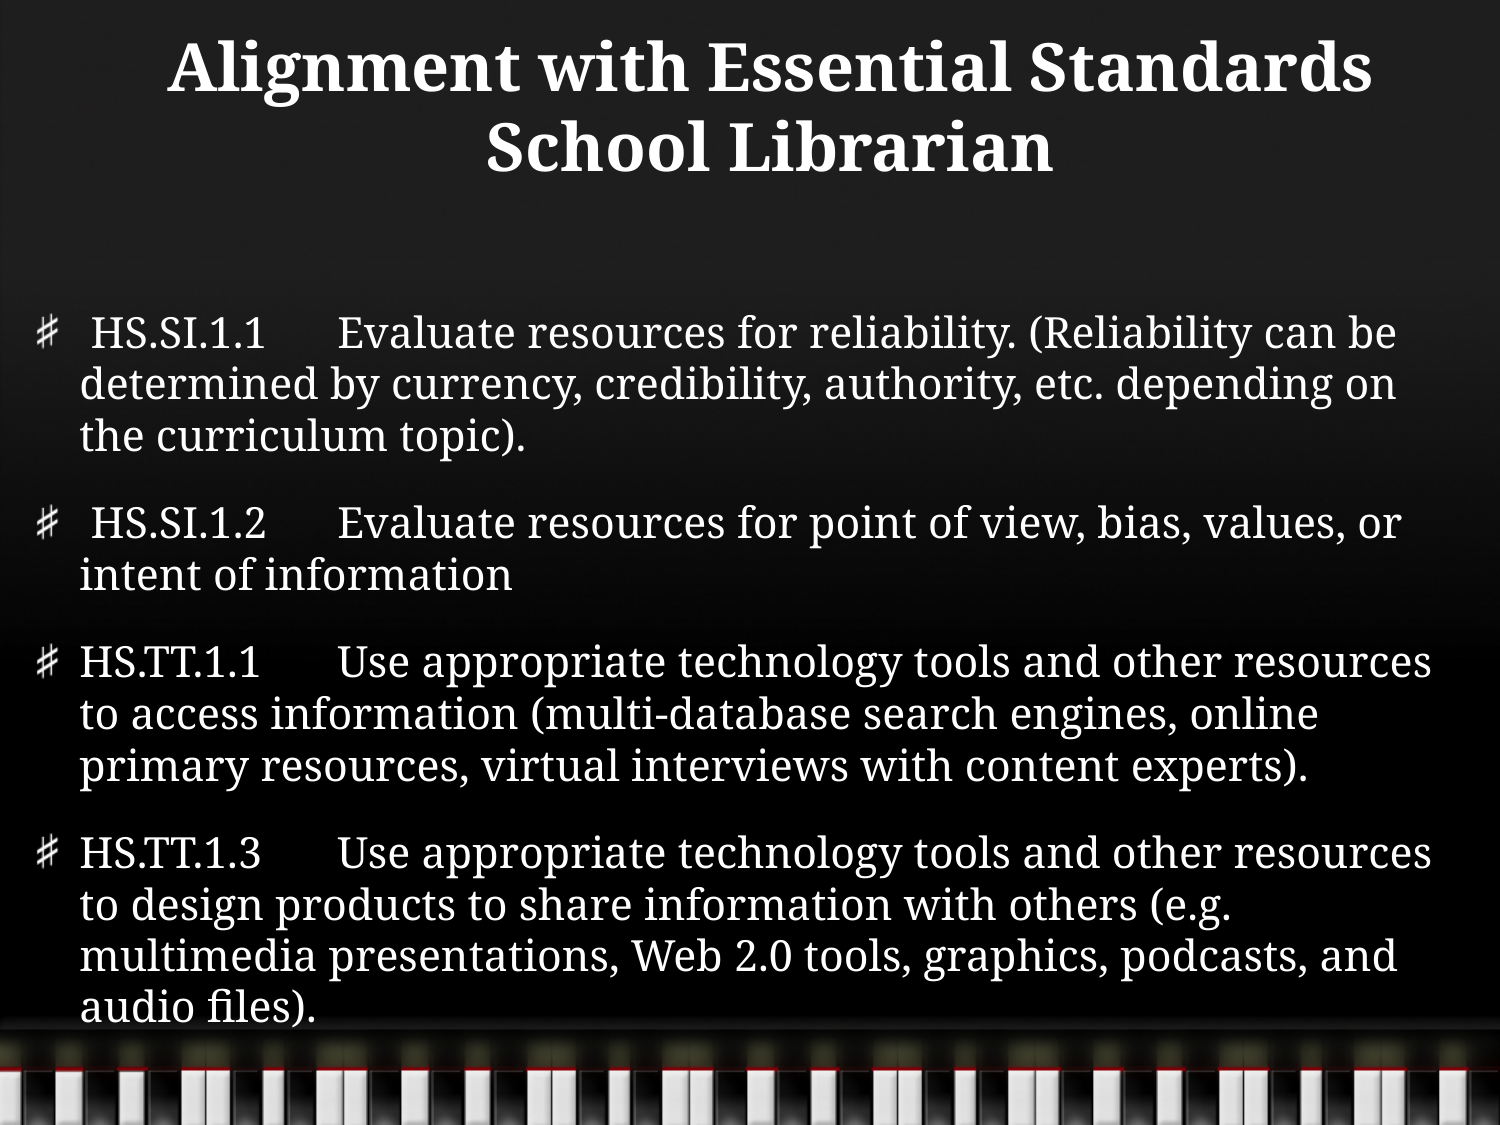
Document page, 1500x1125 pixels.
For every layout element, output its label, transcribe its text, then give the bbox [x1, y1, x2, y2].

list HS.SI.1.1 Evaluate resources for reliability. (Reliability can be determined by currency, credibility, authority, etc. depending on the curriculum topic). HS.SI.1.2 Evaluate resources for point of view, bias, values, or intent of information HS.TT.1.1 Use appropriate technology tools and other resources to access information (multi-database search engines, online primary resources, virtual interviews with content experts). HS.TT.1.3 Use appropriate technology tools and other resources to design products to share information with others (e.g. multimedia presentations, Web 2.0 tools, graphics, podcasts, and audio files). [21, 210, 1475, 1057]
title Alignment with Essential Standards School Librarian [42, 0, 1500, 211]
picture [36, 643, 59, 679]
picture [36, 313, 59, 349]
picture [36, 833, 59, 869]
picture [36, 504, 59, 540]
picture [0, 0, 1500, 1125]
